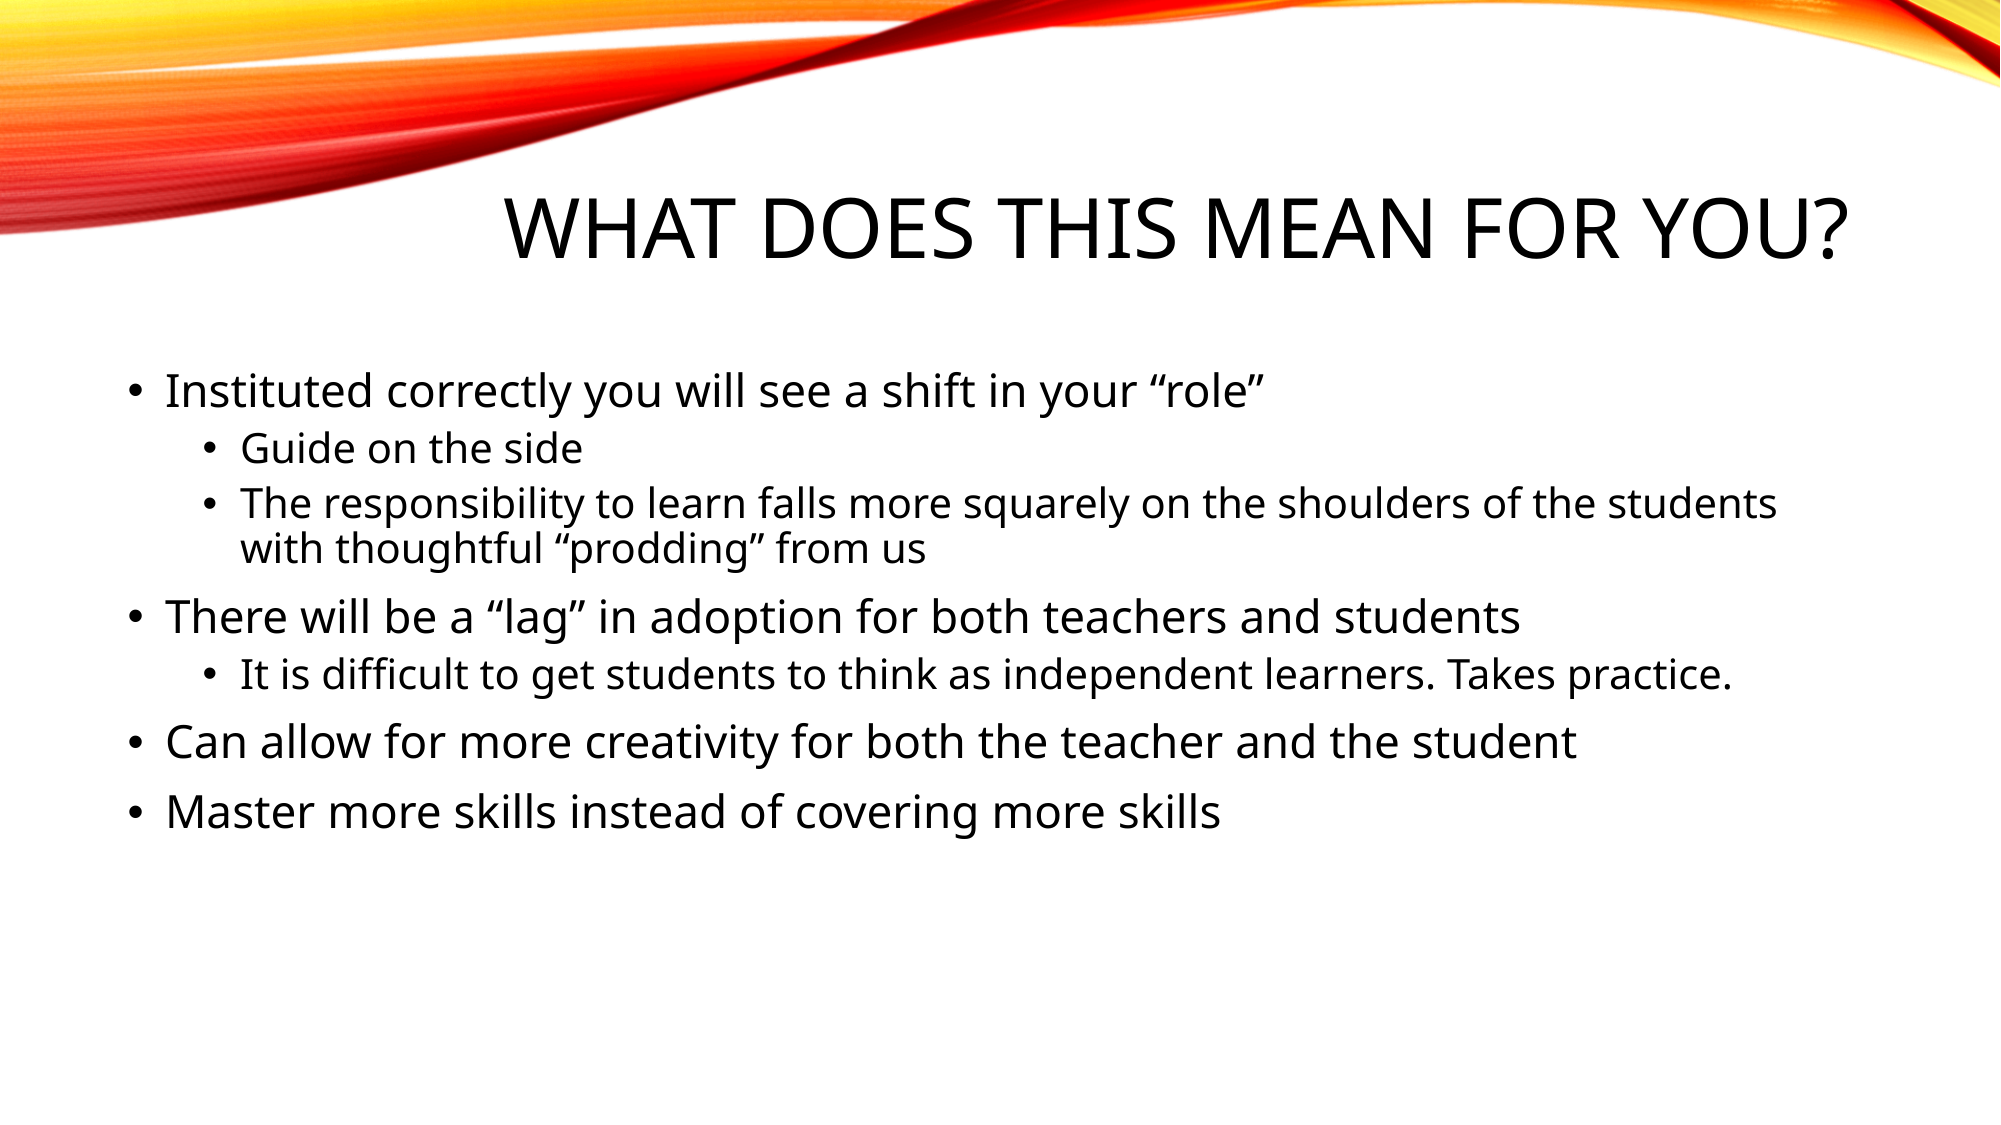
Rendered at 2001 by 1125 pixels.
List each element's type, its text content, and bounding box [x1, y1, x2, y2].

title What does this mean for you? [474, 125, 1888, 338]
picture [0, 0, 2000, 237]
list Instituted correctly you will see a shift in your “role” Guide on the side The responsibility to learn falls more squarely on the shoulders of the students with thoughtful “prodding” from us There will be a “lag” in adoption for both teachers and students It is difficult to get students to think as independent learners. Takes practice. Can allow for more creativity for both the teacher and the student Master more skills instead of covering more skills [112, 360, 1888, 1021]
